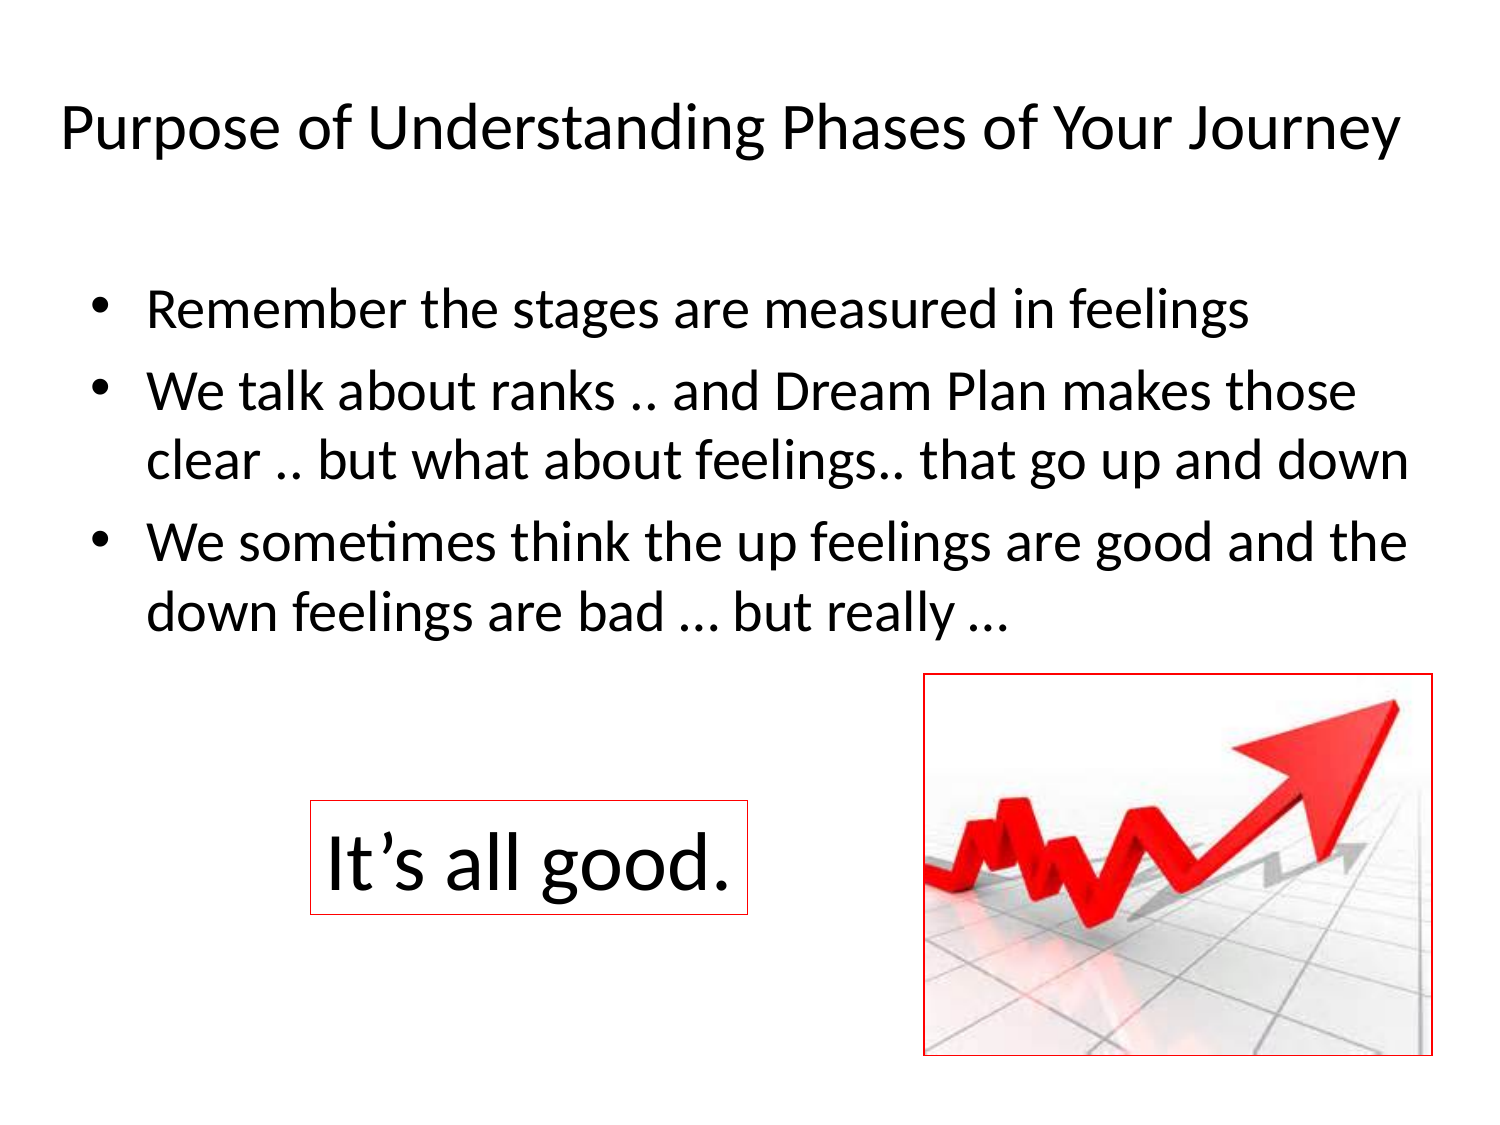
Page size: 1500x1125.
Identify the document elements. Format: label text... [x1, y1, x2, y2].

picture [924, 674, 1432, 1055]
list Remember the stages are measured in feelings We talk about ranks .. and Dream Plan makes those clear .. but what about feelings.. that go up and down We sometimes think the up feelings are good and the down feelings are bad … but really … [75, 262, 1450, 800]
title Purpose of Understanding Phases of Your Journey [37, 45, 1425, 200]
text_box It’s all good. [310, 800, 748, 915]
